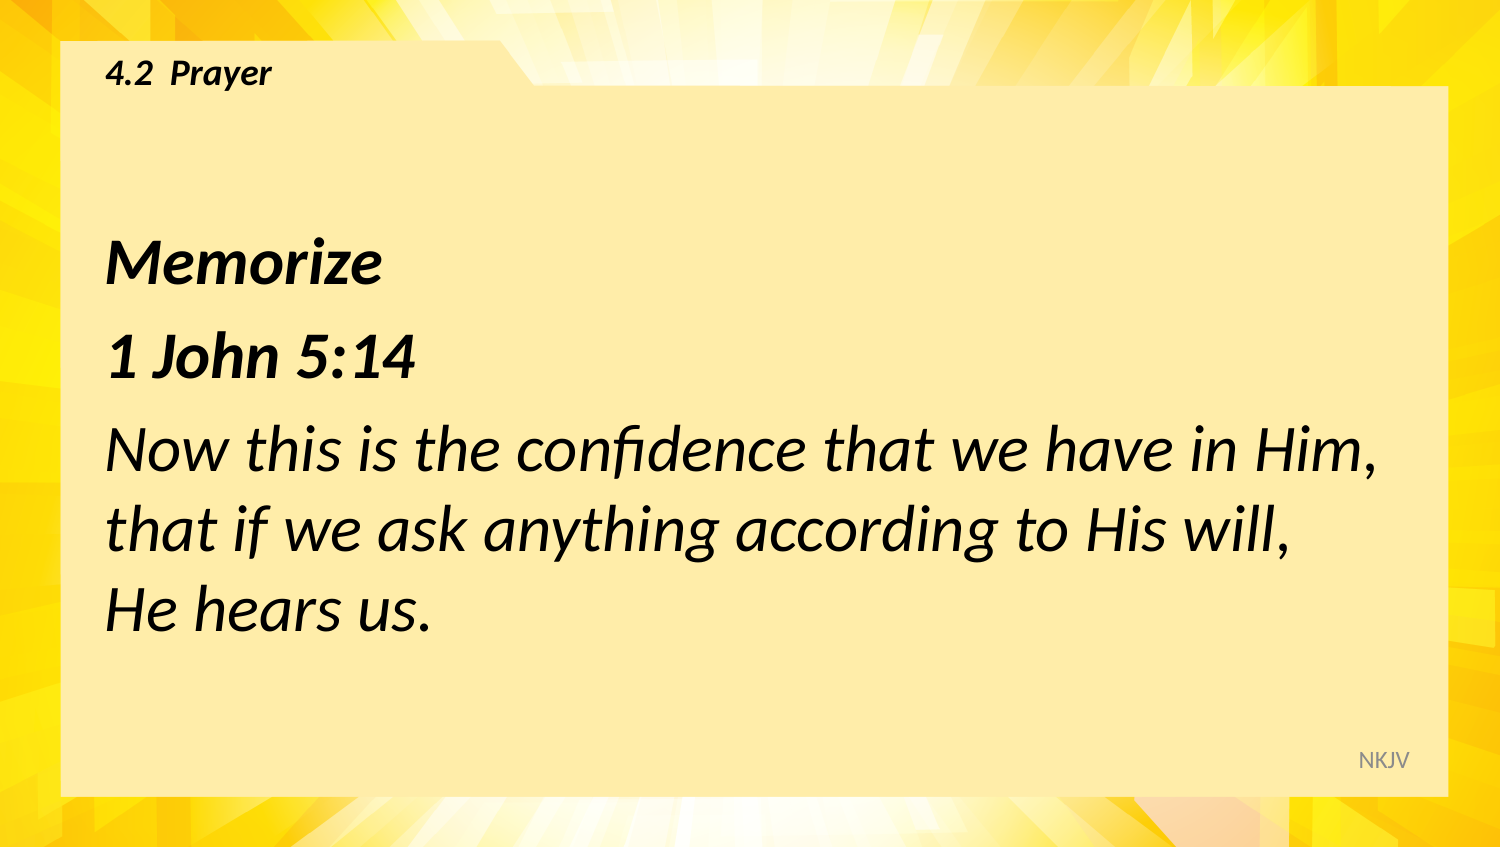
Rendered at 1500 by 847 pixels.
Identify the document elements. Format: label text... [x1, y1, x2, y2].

list Memorize 1 John 5:14 Now this is the confidence that we have in Him, that if we ask anything according to His will, He hears us. [89, 141, 1403, 722]
footer NKJV [950, 736, 1425, 782]
title 4.2 Prayer [89, 33, 1420, 108]
picture [0, 0, 1500, 847]
